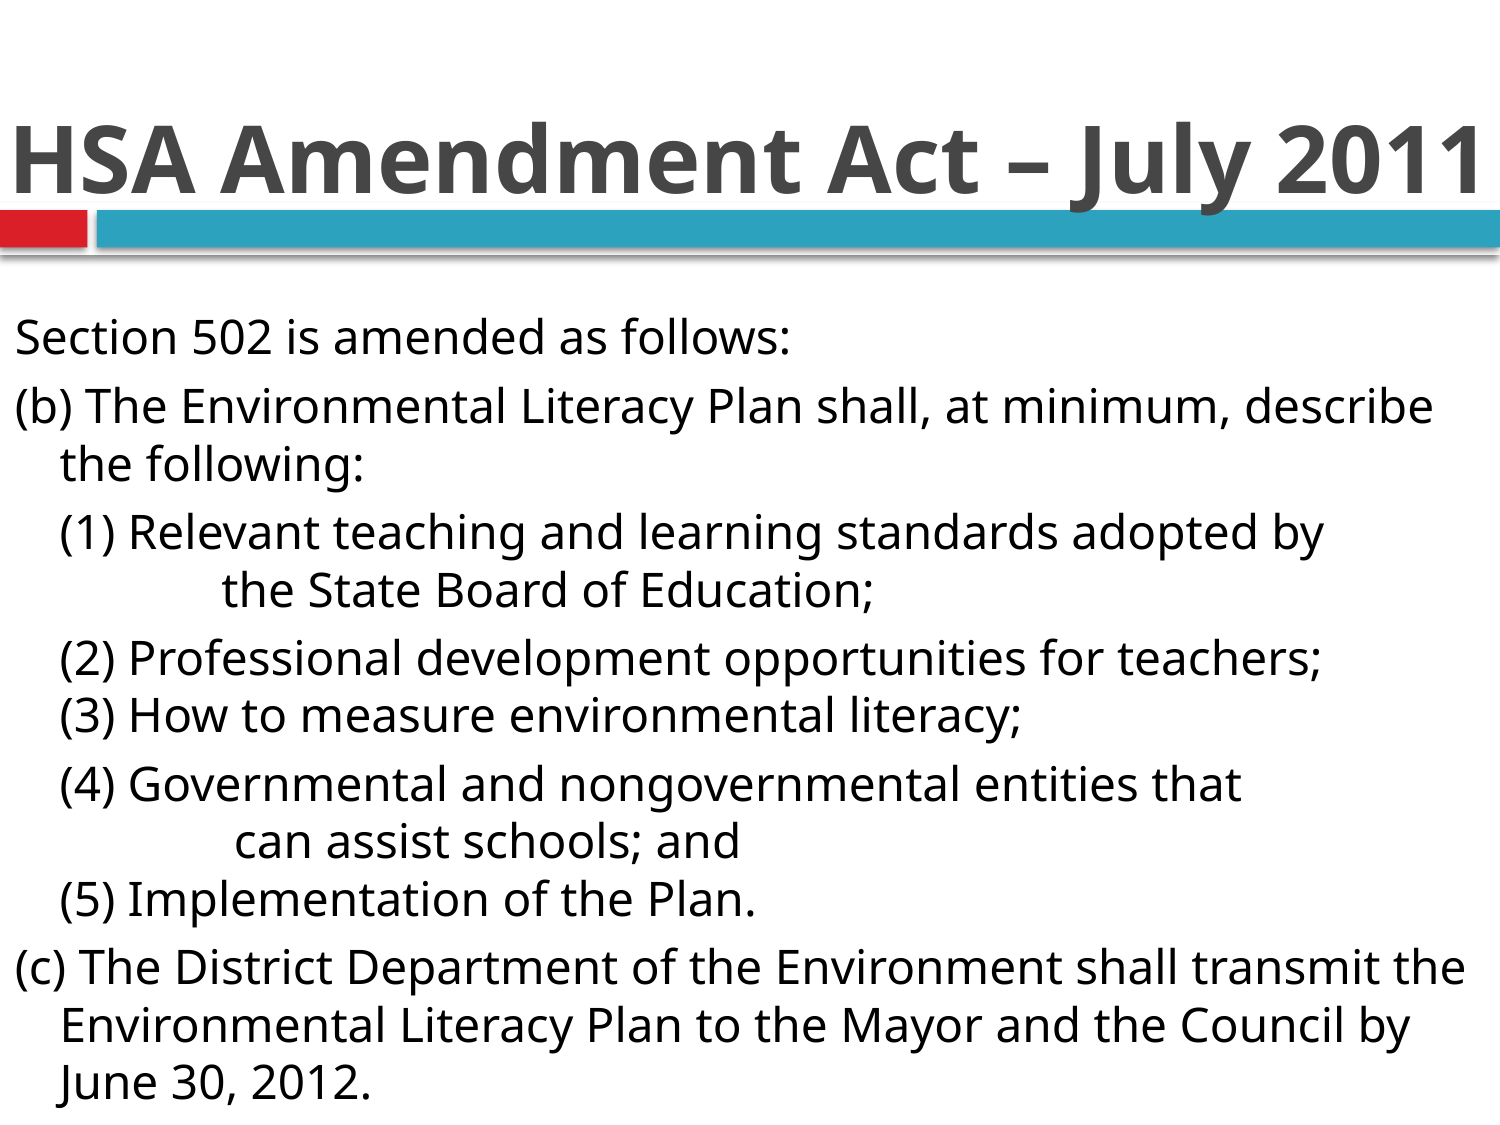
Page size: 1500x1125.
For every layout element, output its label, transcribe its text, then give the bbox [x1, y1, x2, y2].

list Section 502 is amended as follows: (b) The Environmental Literacy Plan shall, at minimum, describe the following: (1) Relevant teaching and learning standards adopted by the State Board of Education; (2) Professional development opportunities for teachers; (3) How to measure environmental literacy; (4) Governmental and nongovernmental entities that can assist schools; and (5) Implementation of the Plan. (c) The District Department of the Environment shall transmit the Environmental Literacy Plan to the Mayor and the Council by June 30, 2012. [0, 299, 1500, 1125]
text_box HSA Amendment Act – July 2011 [0, 24, 1500, 213]
